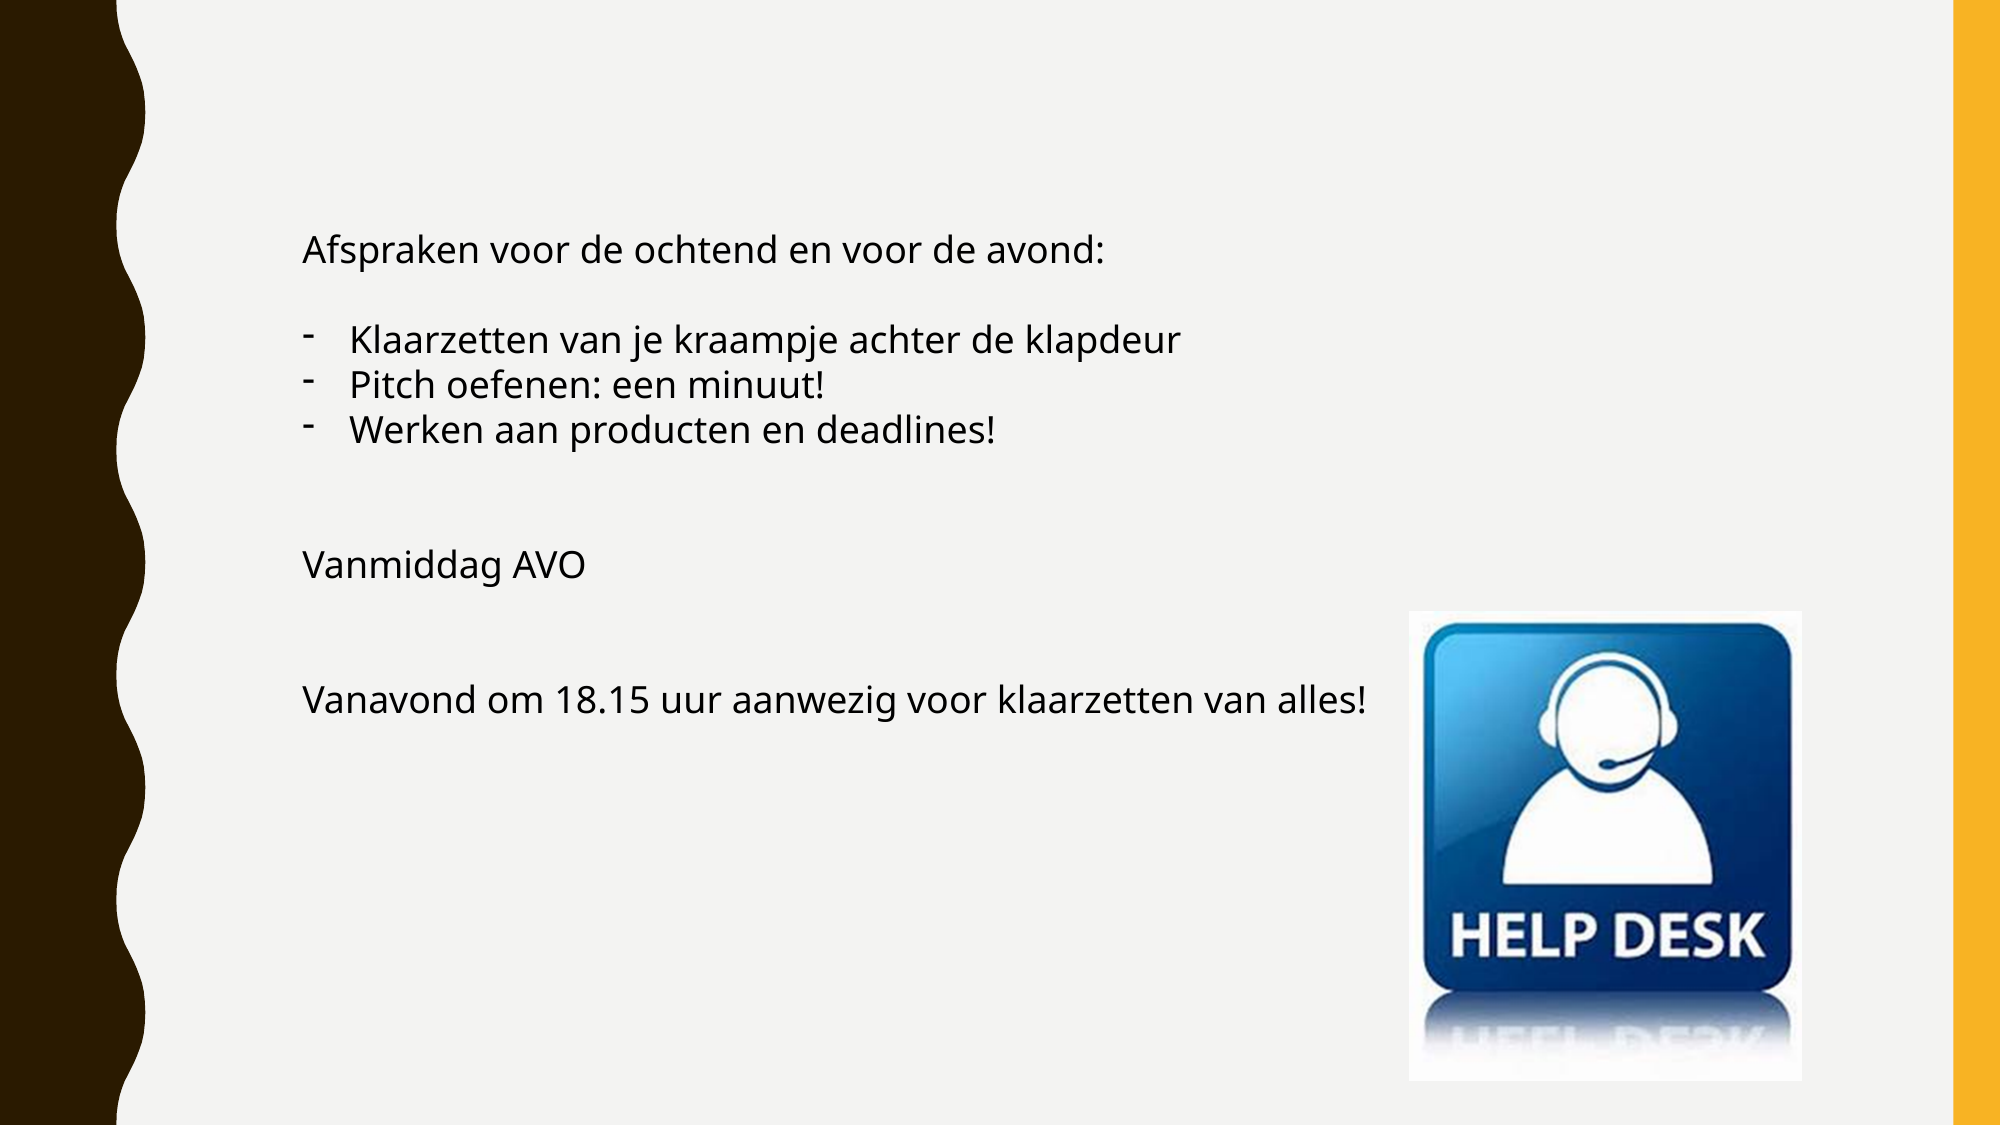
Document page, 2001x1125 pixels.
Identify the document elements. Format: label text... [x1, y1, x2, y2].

text_box Afspraken voor de ochtend en voor de avond: Klaarzetten van je kraampje achter de klapdeur Pitch oefenen: een minuut! Werken aan producten en deadlines! Vanmiddag AVO Vanavond om 18.15 uur aanwezig voor klaarzetten van alles! [287, 219, 1394, 864]
picture [1409, 611, 1802, 1081]
